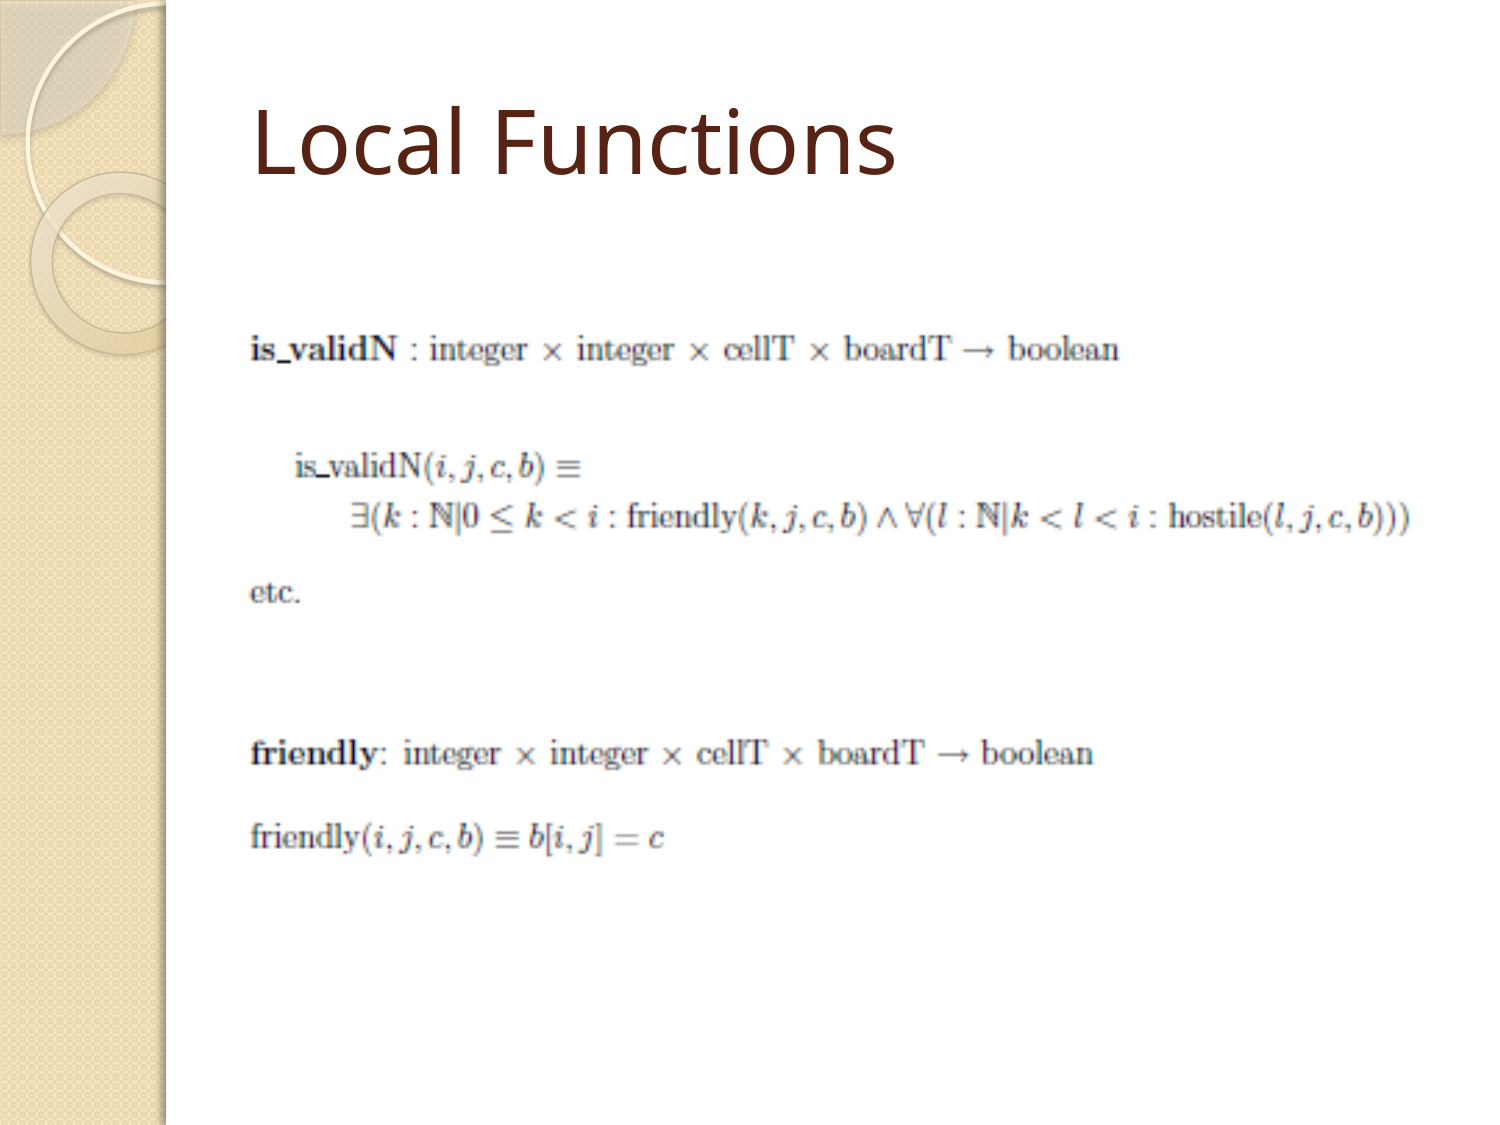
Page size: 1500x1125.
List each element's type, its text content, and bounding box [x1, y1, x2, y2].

title Local Functions [235, 45, 1466, 233]
picture [224, 325, 1471, 888]
